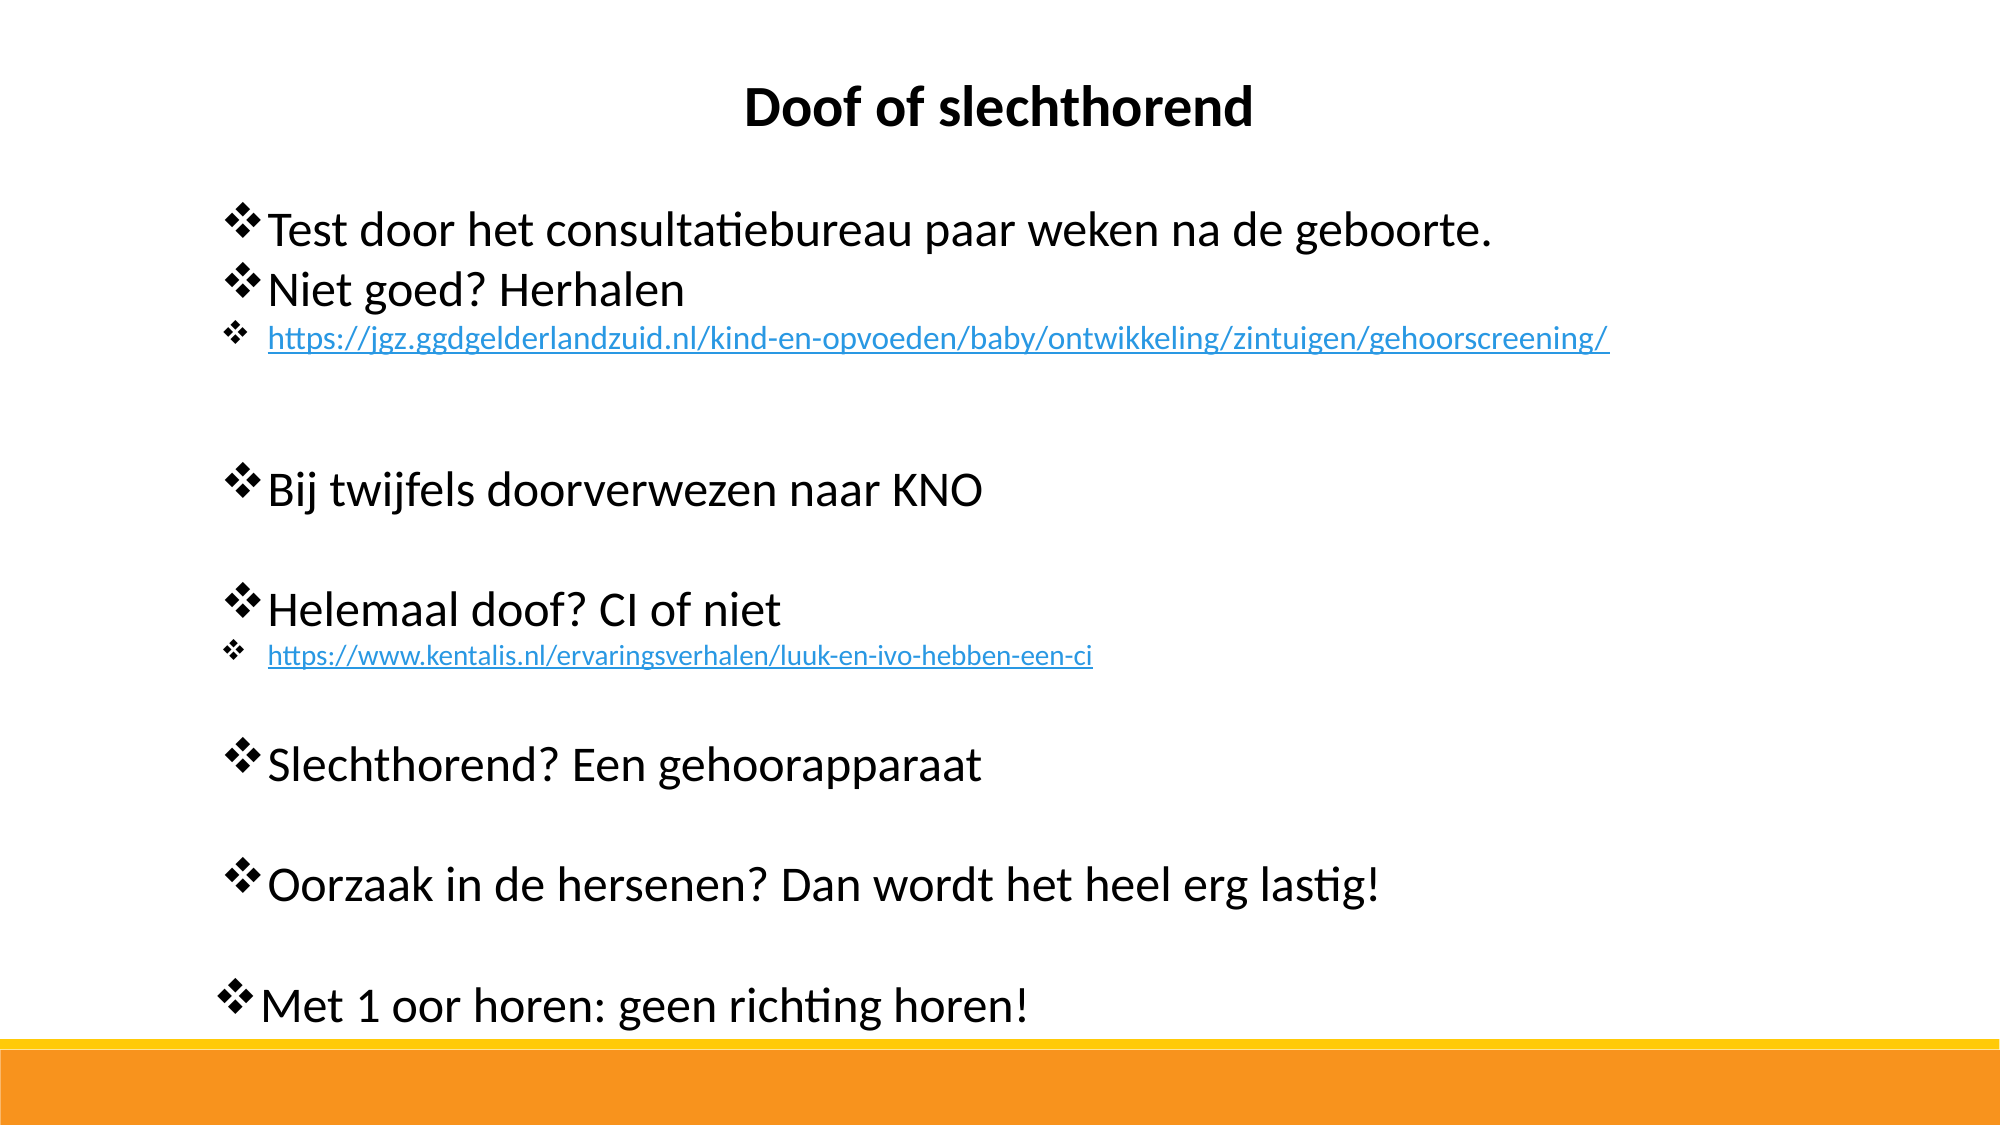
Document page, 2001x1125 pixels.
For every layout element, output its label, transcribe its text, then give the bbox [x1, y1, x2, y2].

text_box Test door het consultatiebureau paar weken na de geboorte. Niet goed? Herhalen https://jgz.ggdgelderlandzuid.nl/kind-en-opvoeden/baby/ontwikkeling/zintuigen/gehoorscreening/ Bij twijfels doorverwezen naar KNO Helemaal doof? CI of niet https://www.kentalis.nl/ervaringsverhalen/luuk-en-ivo-hebben-een-ci Slechthorend? Een gehoorapparaat Oorzaak in de hersenen? Dan wordt het heel erg lastig! [205, 188, 1625, 1054]
text_box Met 1 oor horen: geen richting horen! [198, 964, 1199, 1040]
text_box Doof of slechthorend [729, 60, 1270, 146]
